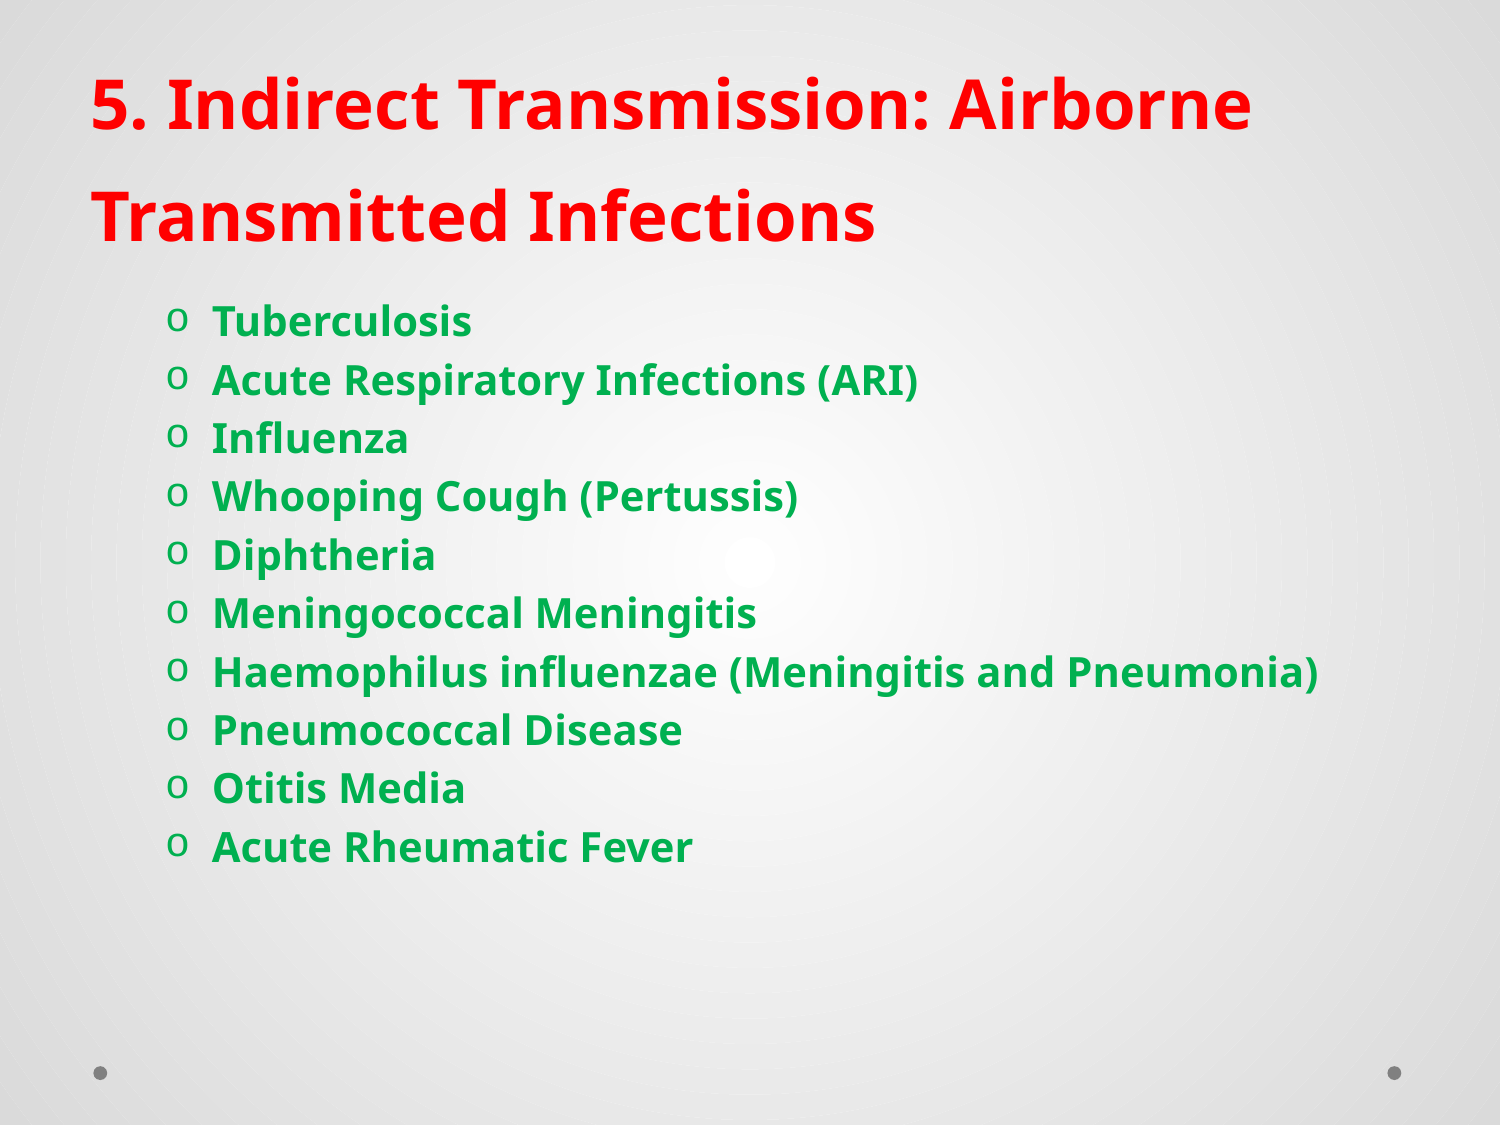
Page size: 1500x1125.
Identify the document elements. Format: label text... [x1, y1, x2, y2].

list Tuberculosis Acute Respiratory Infections (ARI) Influenza Whooping Cough (Pertussis) Diphtheria Meningococcal Meningitis Haemophilus influenzae (Meningitis and Pneumonia) Pneumococcal Disease Otitis Media Acute Rheumatic Fever [75, 287, 1425, 1125]
title 5. Indirect Transmission: Airborne Transmitted Infections [75, 24, 1425, 263]
